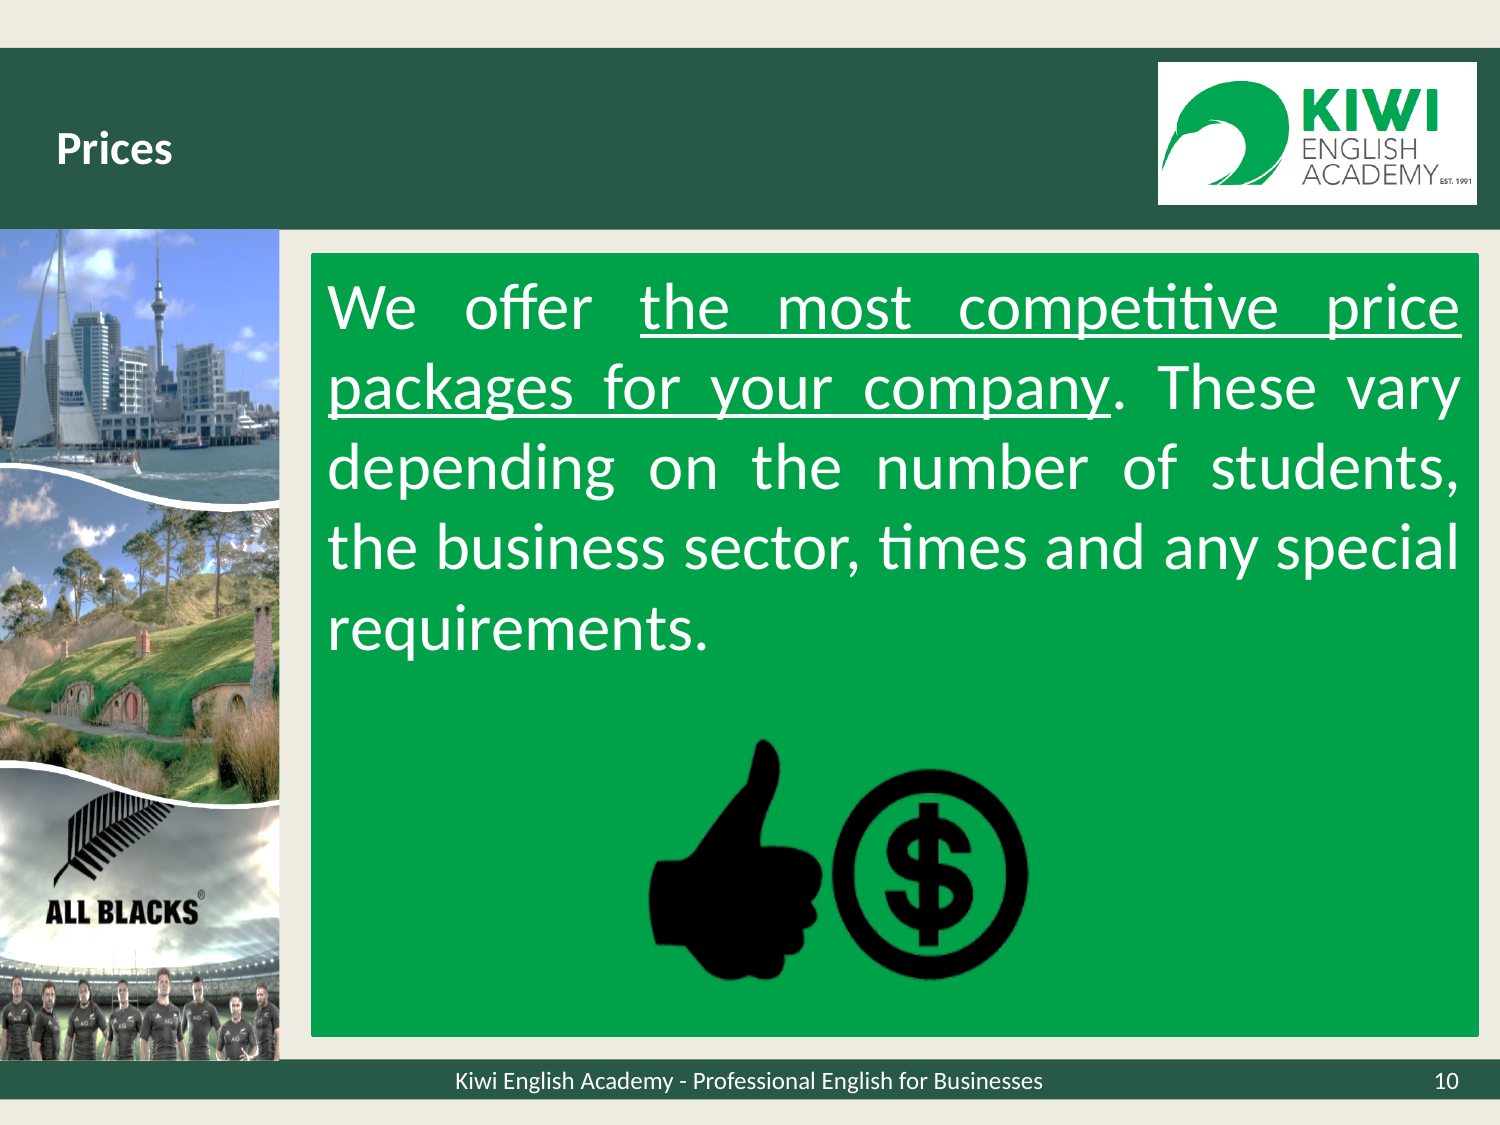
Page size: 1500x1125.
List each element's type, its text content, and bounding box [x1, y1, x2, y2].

title Prices [41, 61, 1140, 230]
text_box [0, 47, 1500, 230]
picture [0, 229, 280, 1061]
list We offer the most competitive price packages for your company. These vary depending on the number of students, the business sector, times and any special requirements. [311, 253, 1479, 1037]
picture [1157, 62, 1477, 205]
footer Kiwi English Academy - Professional English for Businesses [0, 1049, 1500, 1110]
picture [643, 715, 1040, 1011]
